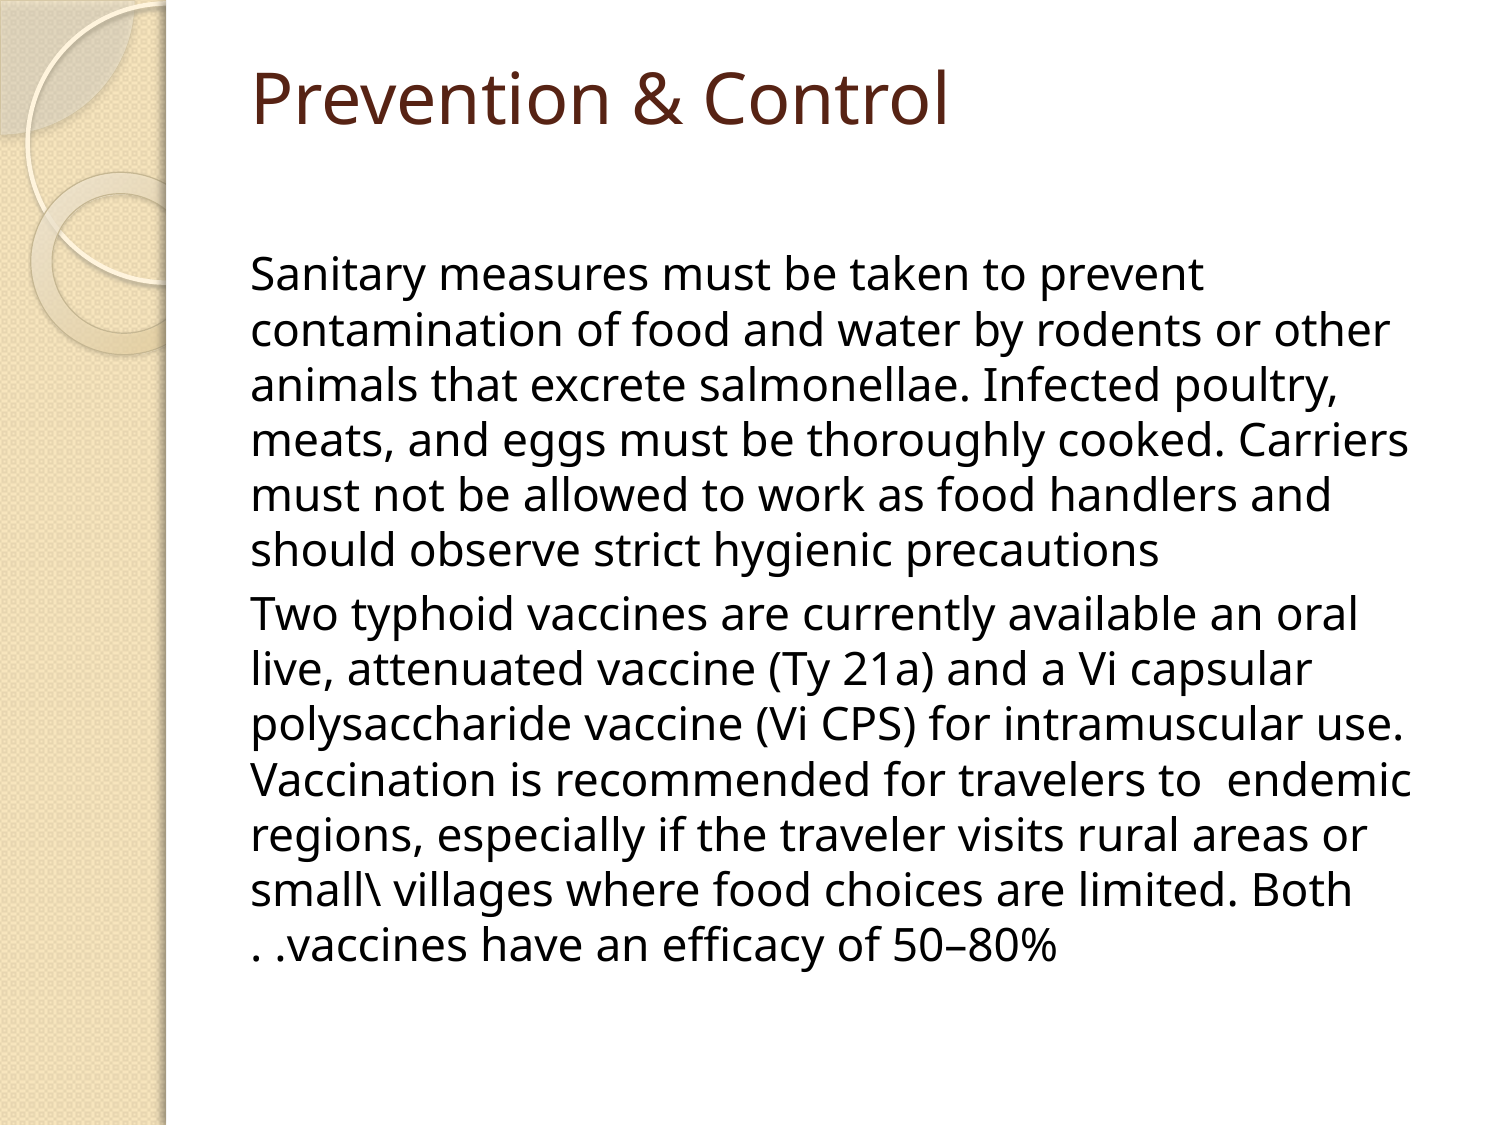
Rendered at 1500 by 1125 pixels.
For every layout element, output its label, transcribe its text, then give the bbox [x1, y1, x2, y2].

title Prevention & Control [235, 45, 1466, 233]
list Sanitary measures must be taken to prevent contamination of food and water by rodents or other animals that excrete salmonellae. Infected poultry, meats, and eggs must be thoroughly cooked. Carriers must not be allowed to work as food handlers and should observe strict hygienic precautions Two typhoid vaccines are currently available an oral live, attenuated vaccine (Ty 21a) and a Vi capsular polysaccharide vaccine (Vi CPS) for intramuscular use. Vaccination is recommended for travelers to endemic regions, especially if the traveler visits rural areas or small\ villages where food choices are limited. Both vaccines have an efficacy of 50–80%. . [235, 237, 1466, 1025]
